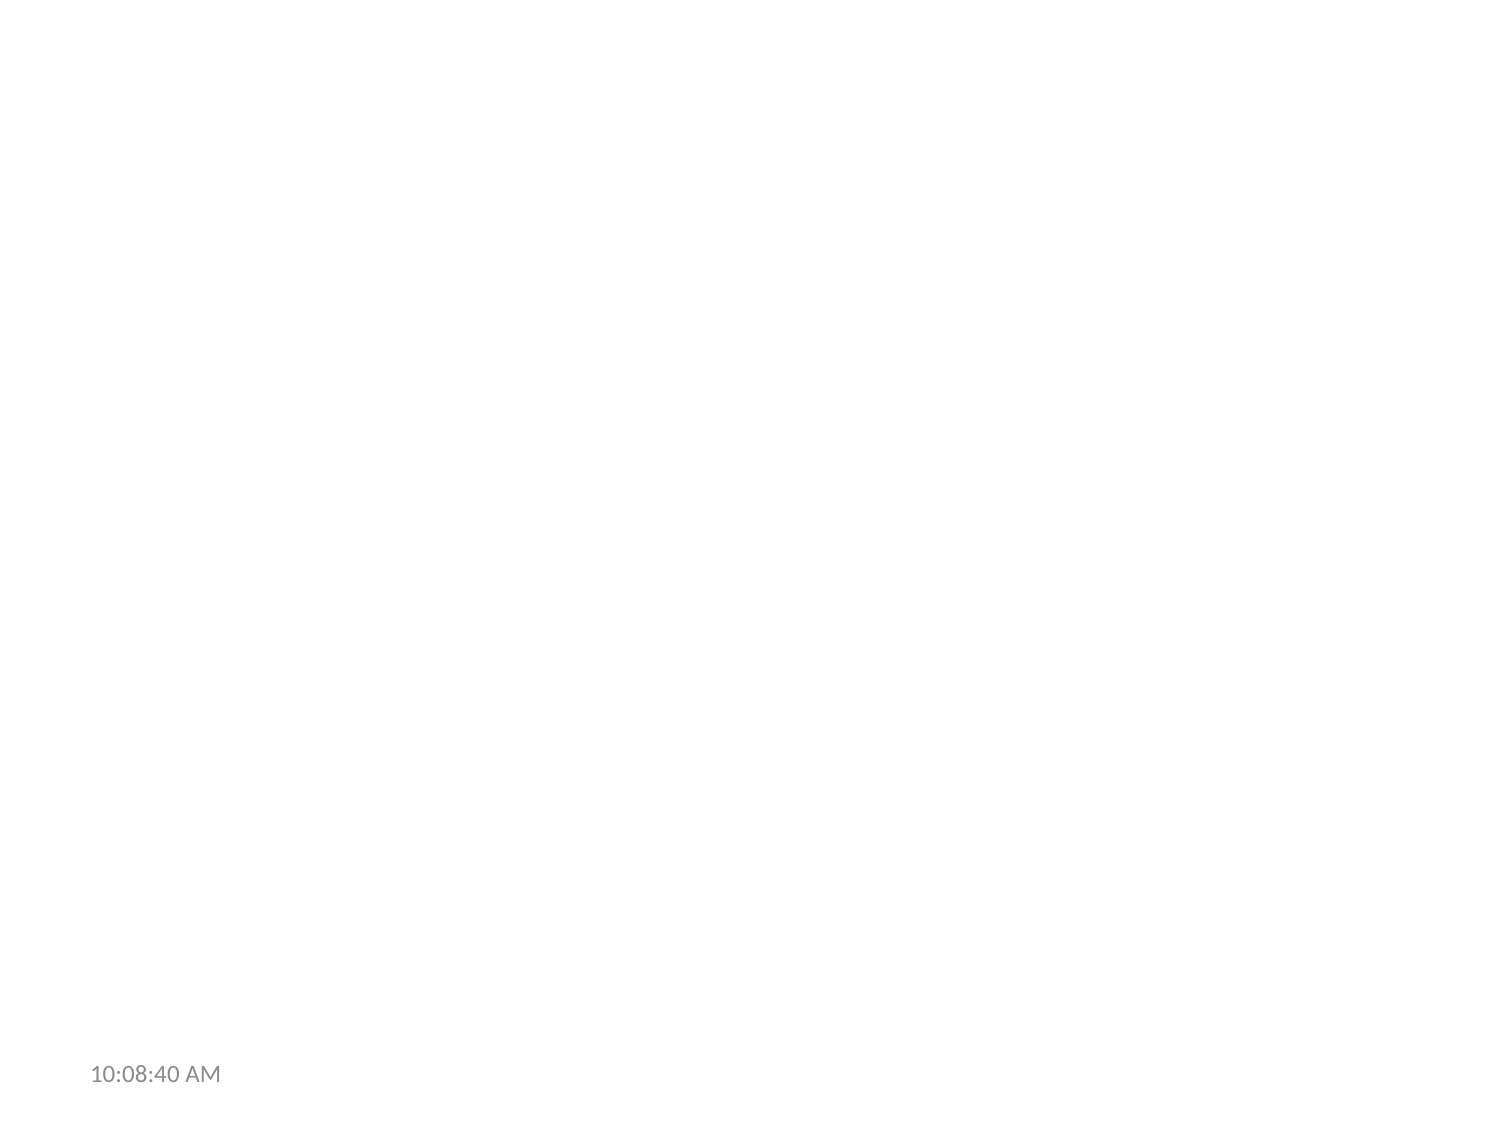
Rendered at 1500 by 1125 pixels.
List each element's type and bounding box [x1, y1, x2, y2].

slide_number [75, 1042, 425, 1103]
